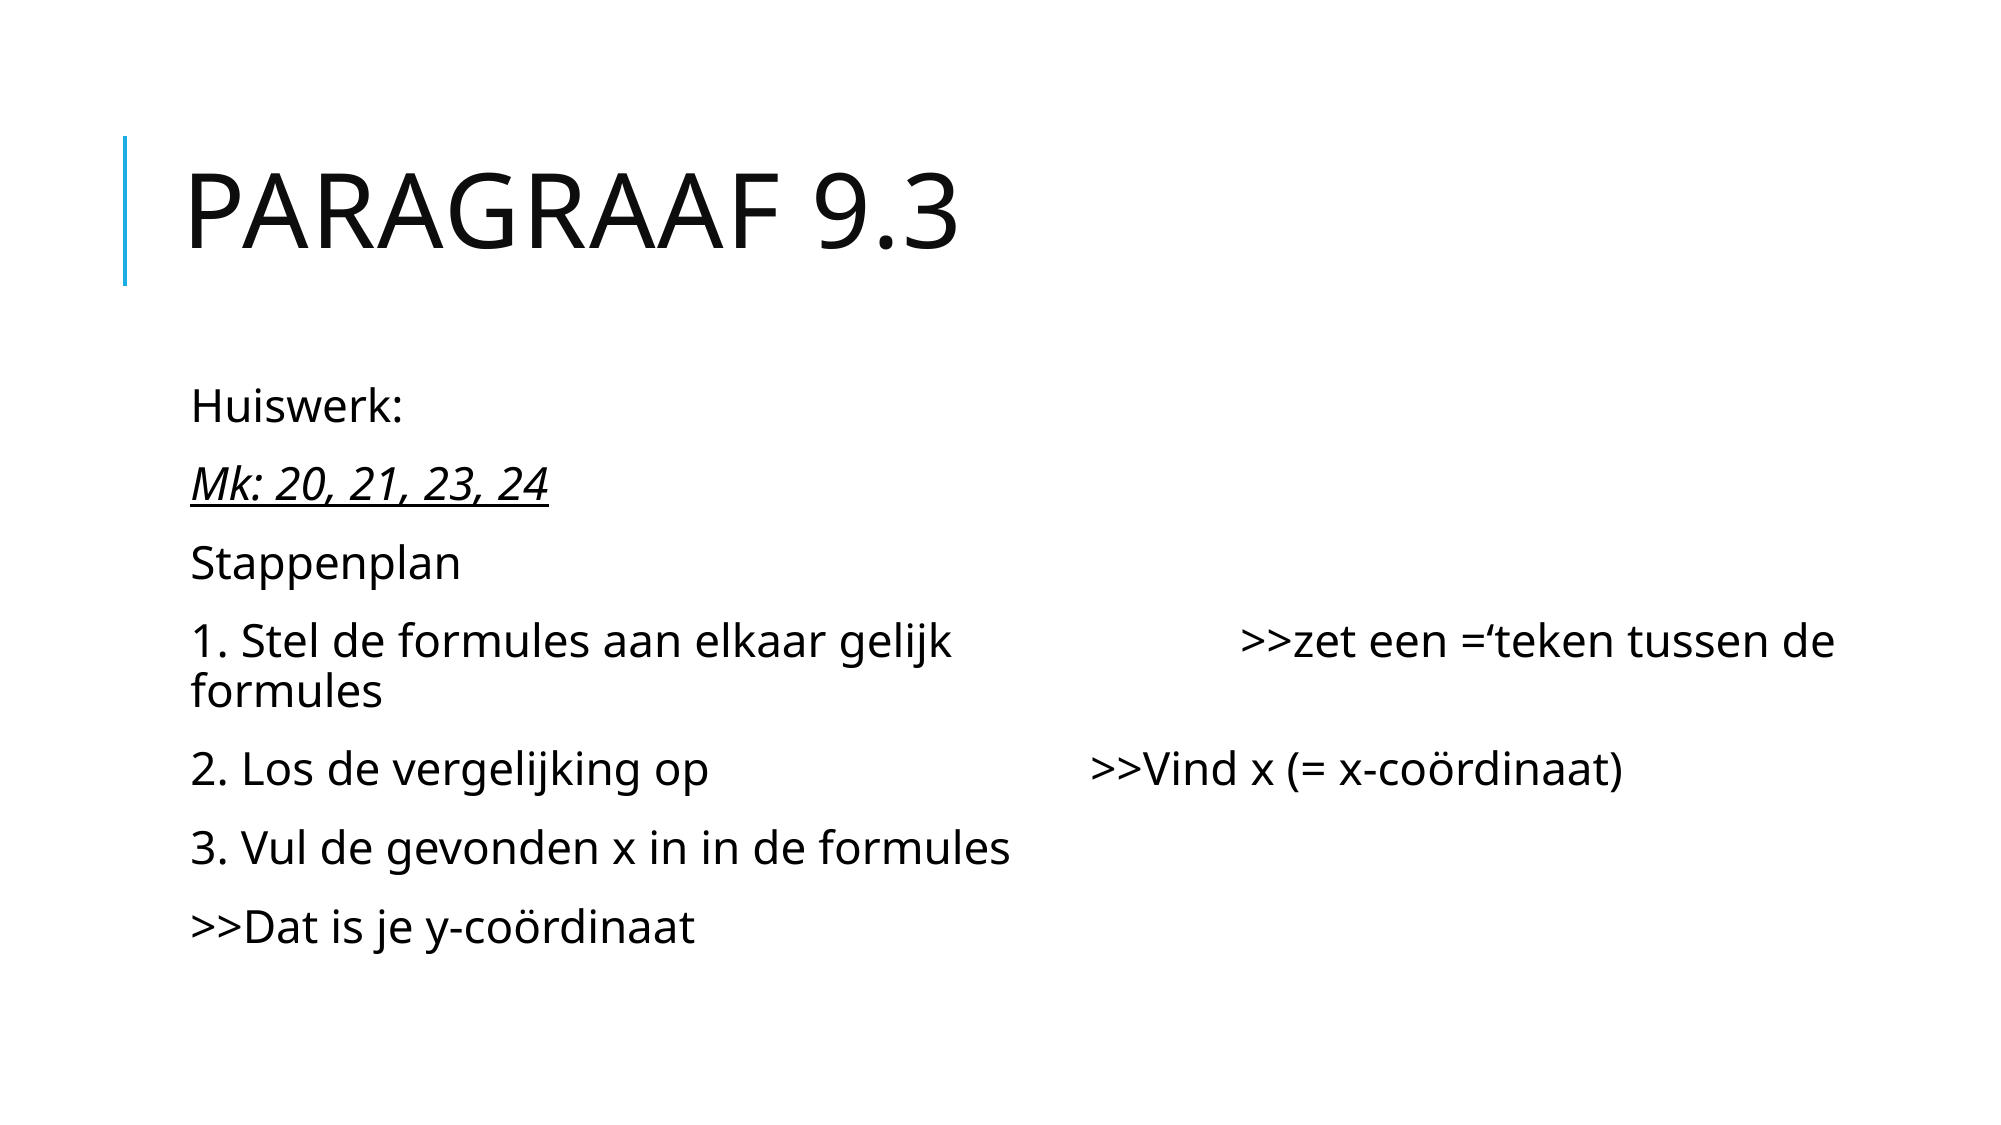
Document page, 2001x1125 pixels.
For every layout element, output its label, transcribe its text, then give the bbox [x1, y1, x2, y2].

list Huiswerk: Mk: 20, 21, 23, 24 Stappenplan 1. Stel de formules aan elkaar gelijk >>zet een =‘teken tussen de formules 2. Los de vergelijking op >>Vind x (= x-coördinaat) 3. Vul de gevonden x in in de formules >>Dat is je y-coördinaat [168, 375, 1883, 1035]
title Paragraaf 9.3 [168, 96, 1763, 342]
